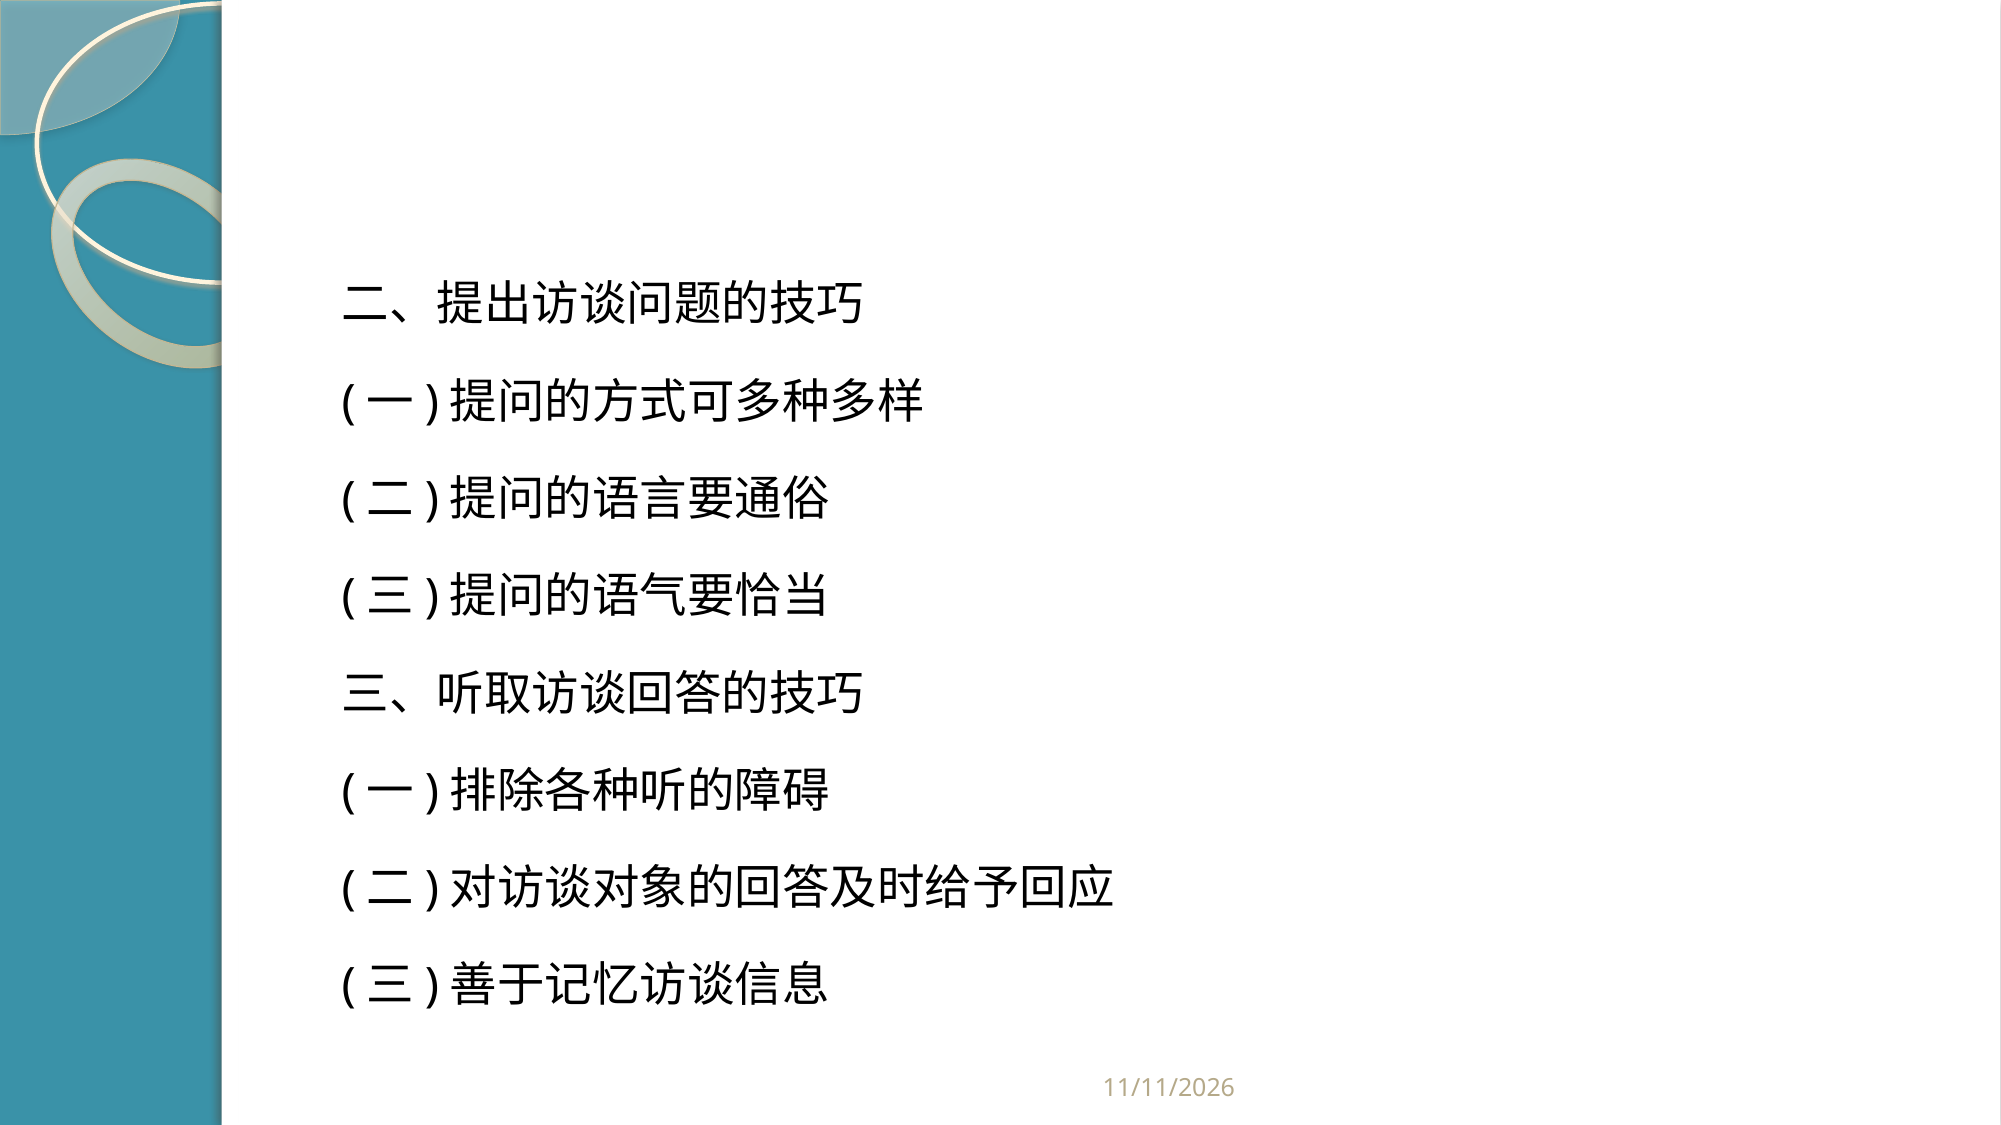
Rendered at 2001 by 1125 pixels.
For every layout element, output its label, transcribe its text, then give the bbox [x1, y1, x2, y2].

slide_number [783, 1034, 1250, 1113]
list 二、提出访谈问题的技巧 (一)提问的方式可多种多样 (二)提问的语言要通俗 (三)提问的语气要恰当 三、听取访谈回答的技巧 (一)排除各种听的障碍 (二)对访谈对象的回答及时给予回应 (三)善于记忆访谈信息 [313, 237, 1954, 1025]
